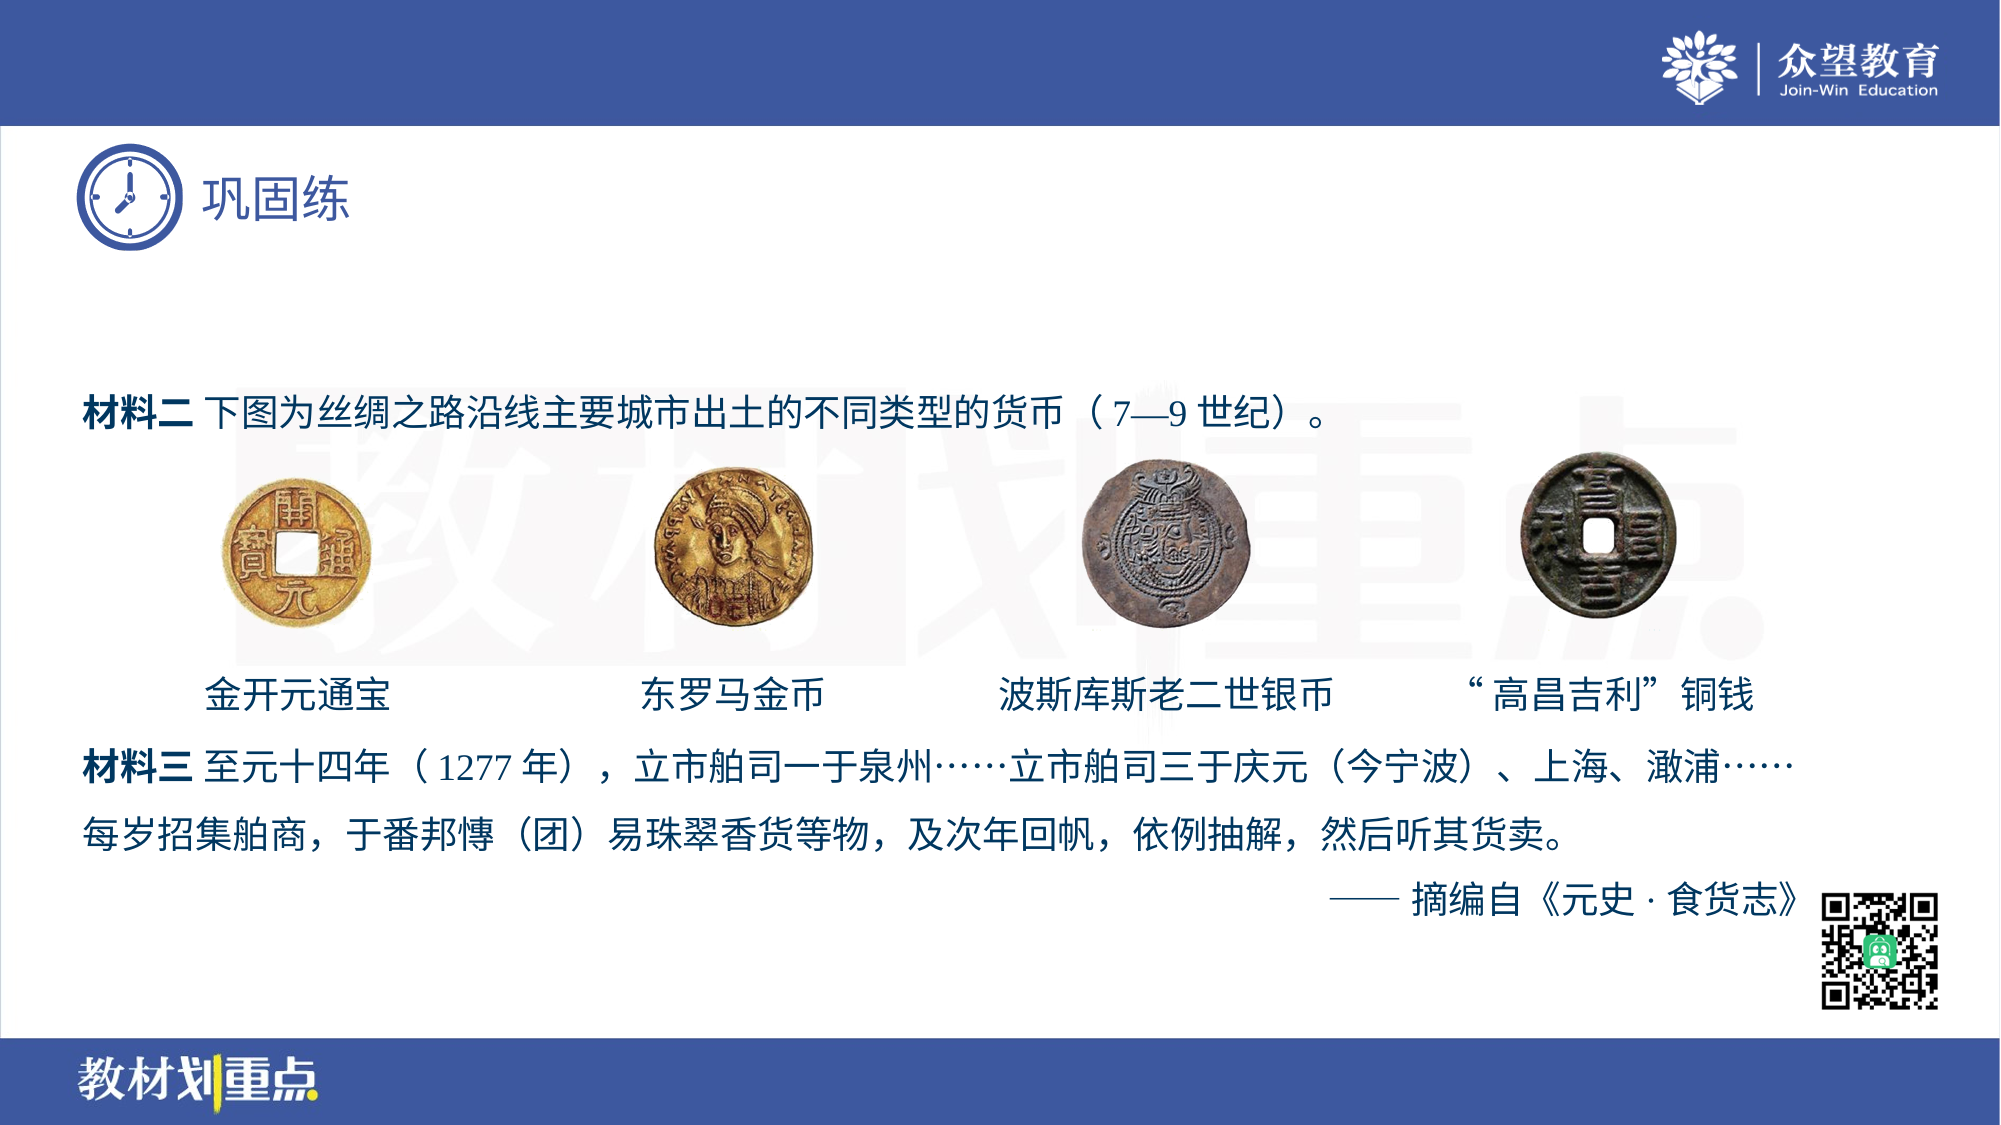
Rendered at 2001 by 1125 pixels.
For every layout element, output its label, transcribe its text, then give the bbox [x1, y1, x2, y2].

text_box 金开元通宝 [200, 650, 397, 718]
text_box 东罗马金币 [635, 650, 832, 718]
text_box 波斯库斯老二世银币 [993, 650, 1341, 718]
text_box “高昌吉利”铜钱 [1466, 650, 1734, 718]
picture [0, 0, 2000, 1125]
text_box 材料二 下图为丝绸之路沿线主要城市出土的不同类型的货币（7—9世纪）。 [82, 367, 1817, 427]
text_box 材料三 至元十四年（1277年），立市舶司一于泉州……立市舶司三于庆元（今宁波）、上海、澉浦…… 每岁招集舶商，于番邦慱（团）易珠翠香货等物，及次年回帆，依例抽解，然后听其货卖。 ——摘编自《元史·食货志》 [82, 718, 1817, 915]
